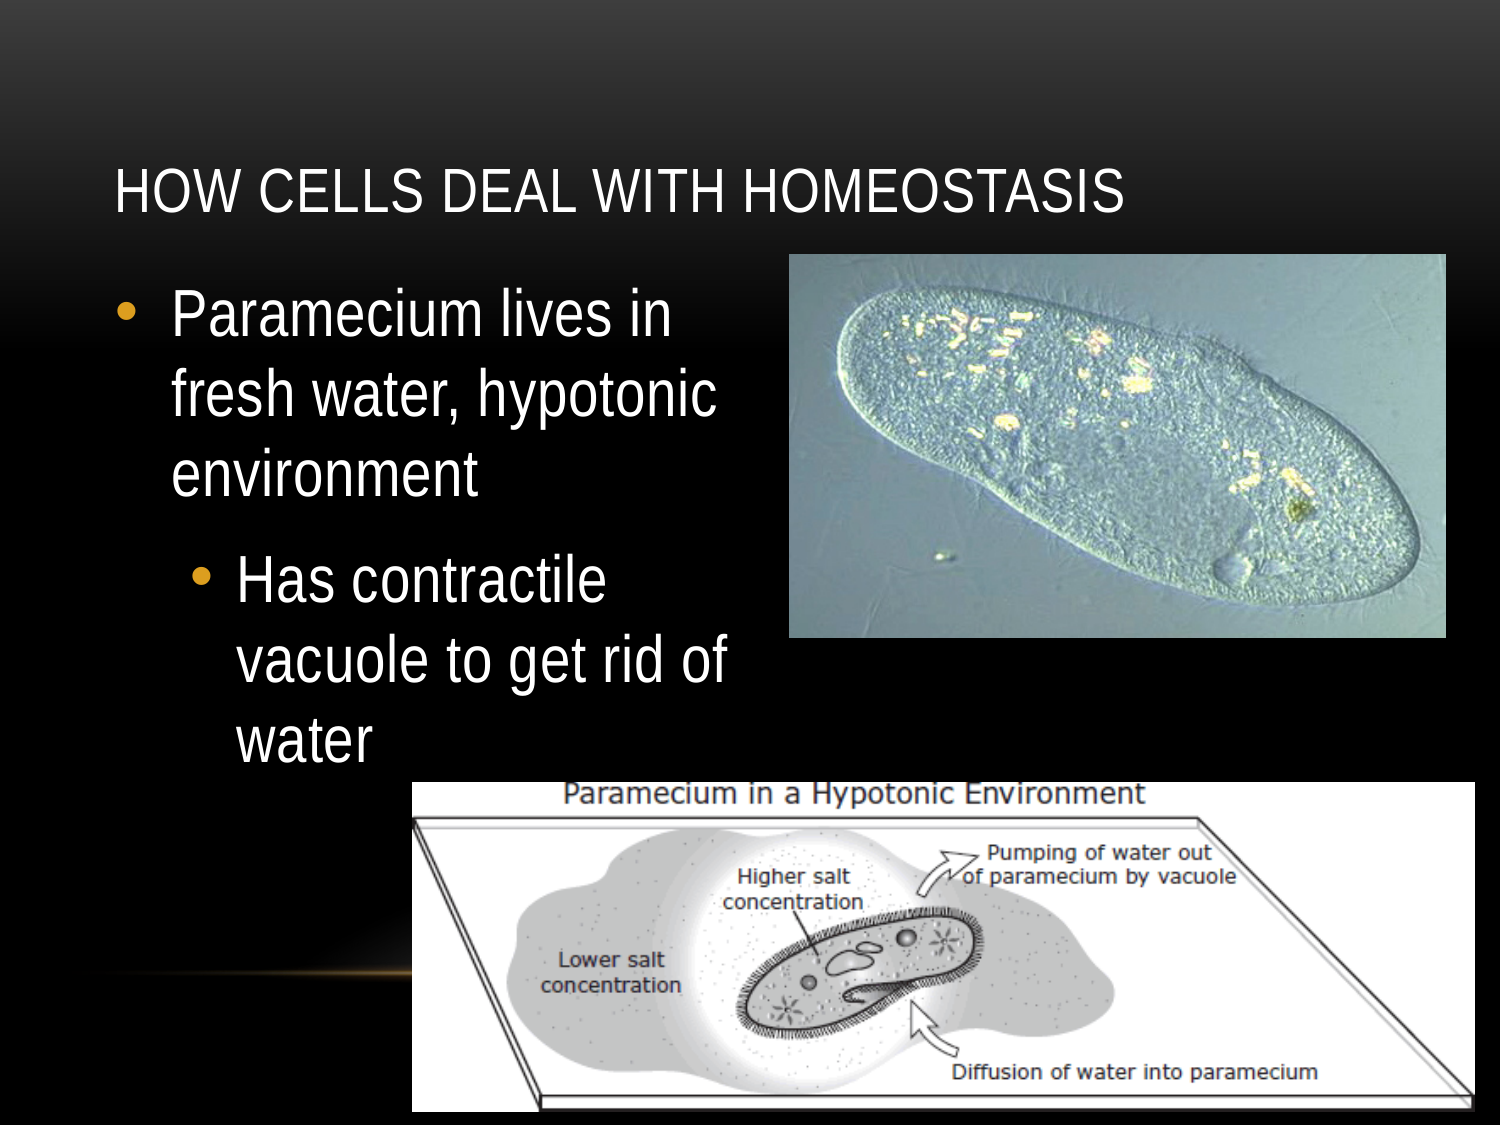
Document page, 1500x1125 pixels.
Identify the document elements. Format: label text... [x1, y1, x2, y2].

title How cells deal with homeostasis [99, 45, 1400, 233]
picture [0, 0, 1500, 1125]
list Paramecium lives in fresh water, hypotonic environment Has contractile vacuole to get rid of water [99, 262, 790, 763]
